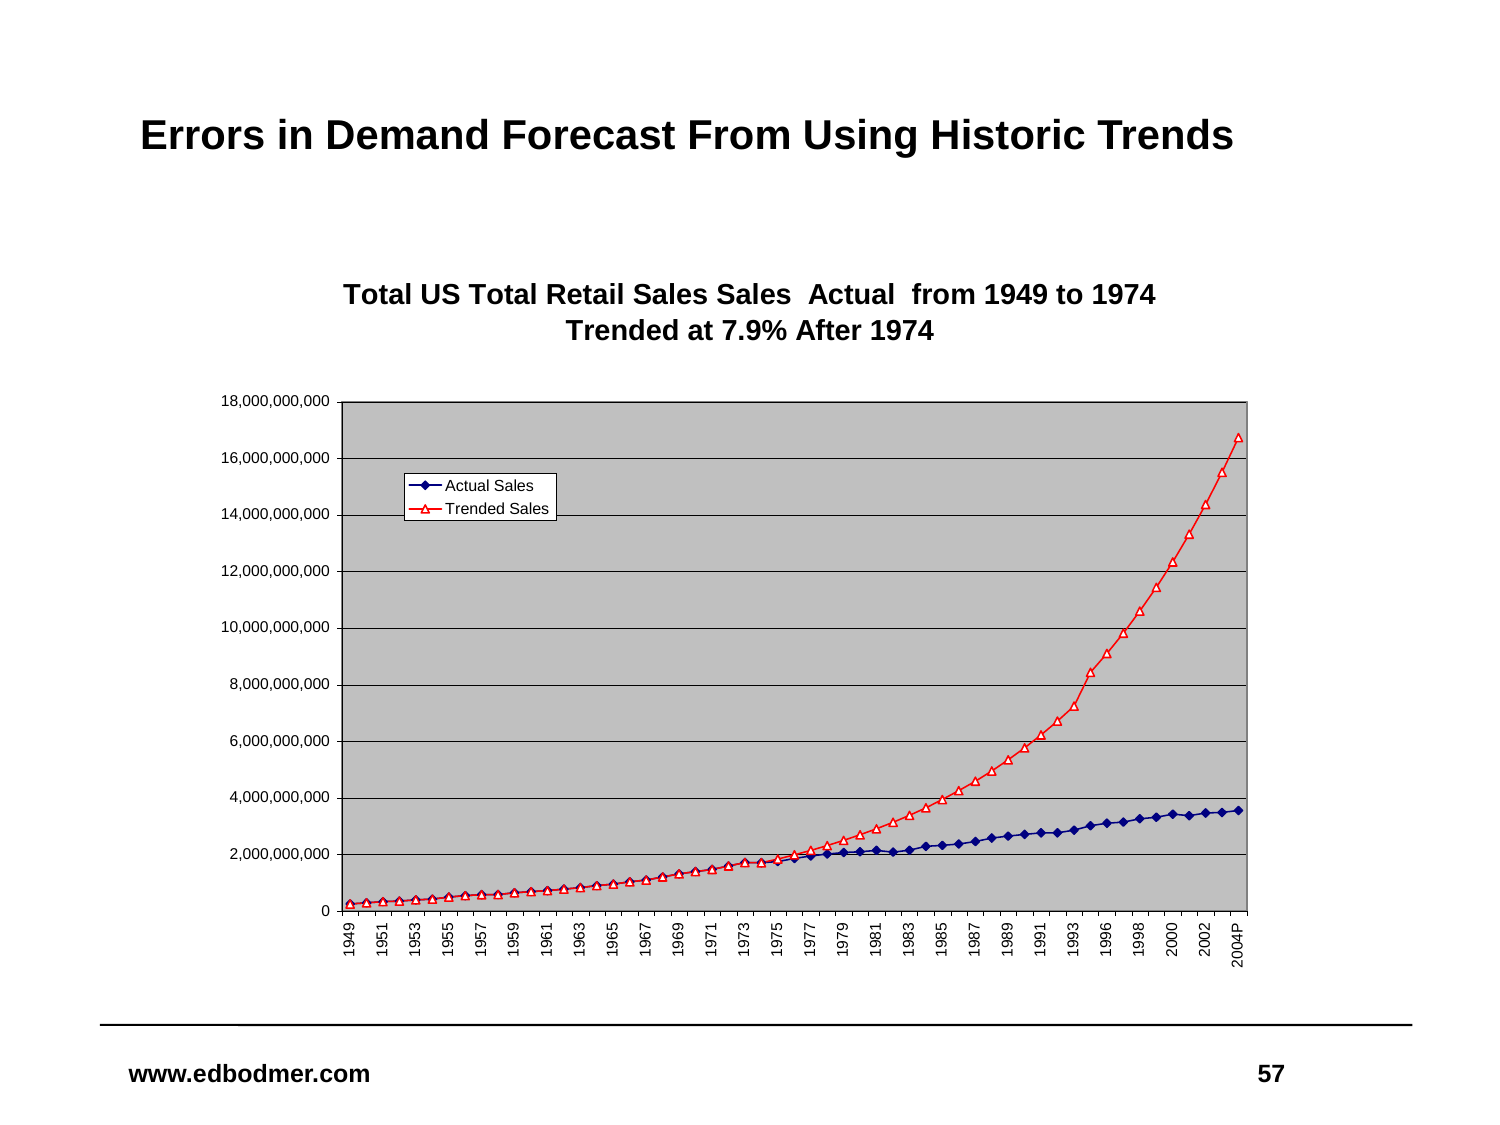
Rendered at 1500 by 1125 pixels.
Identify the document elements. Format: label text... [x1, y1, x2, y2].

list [199, 249, 1300, 1001]
title Errors in Demand Forecast From Using Historic Trends [125, 99, 1288, 225]
